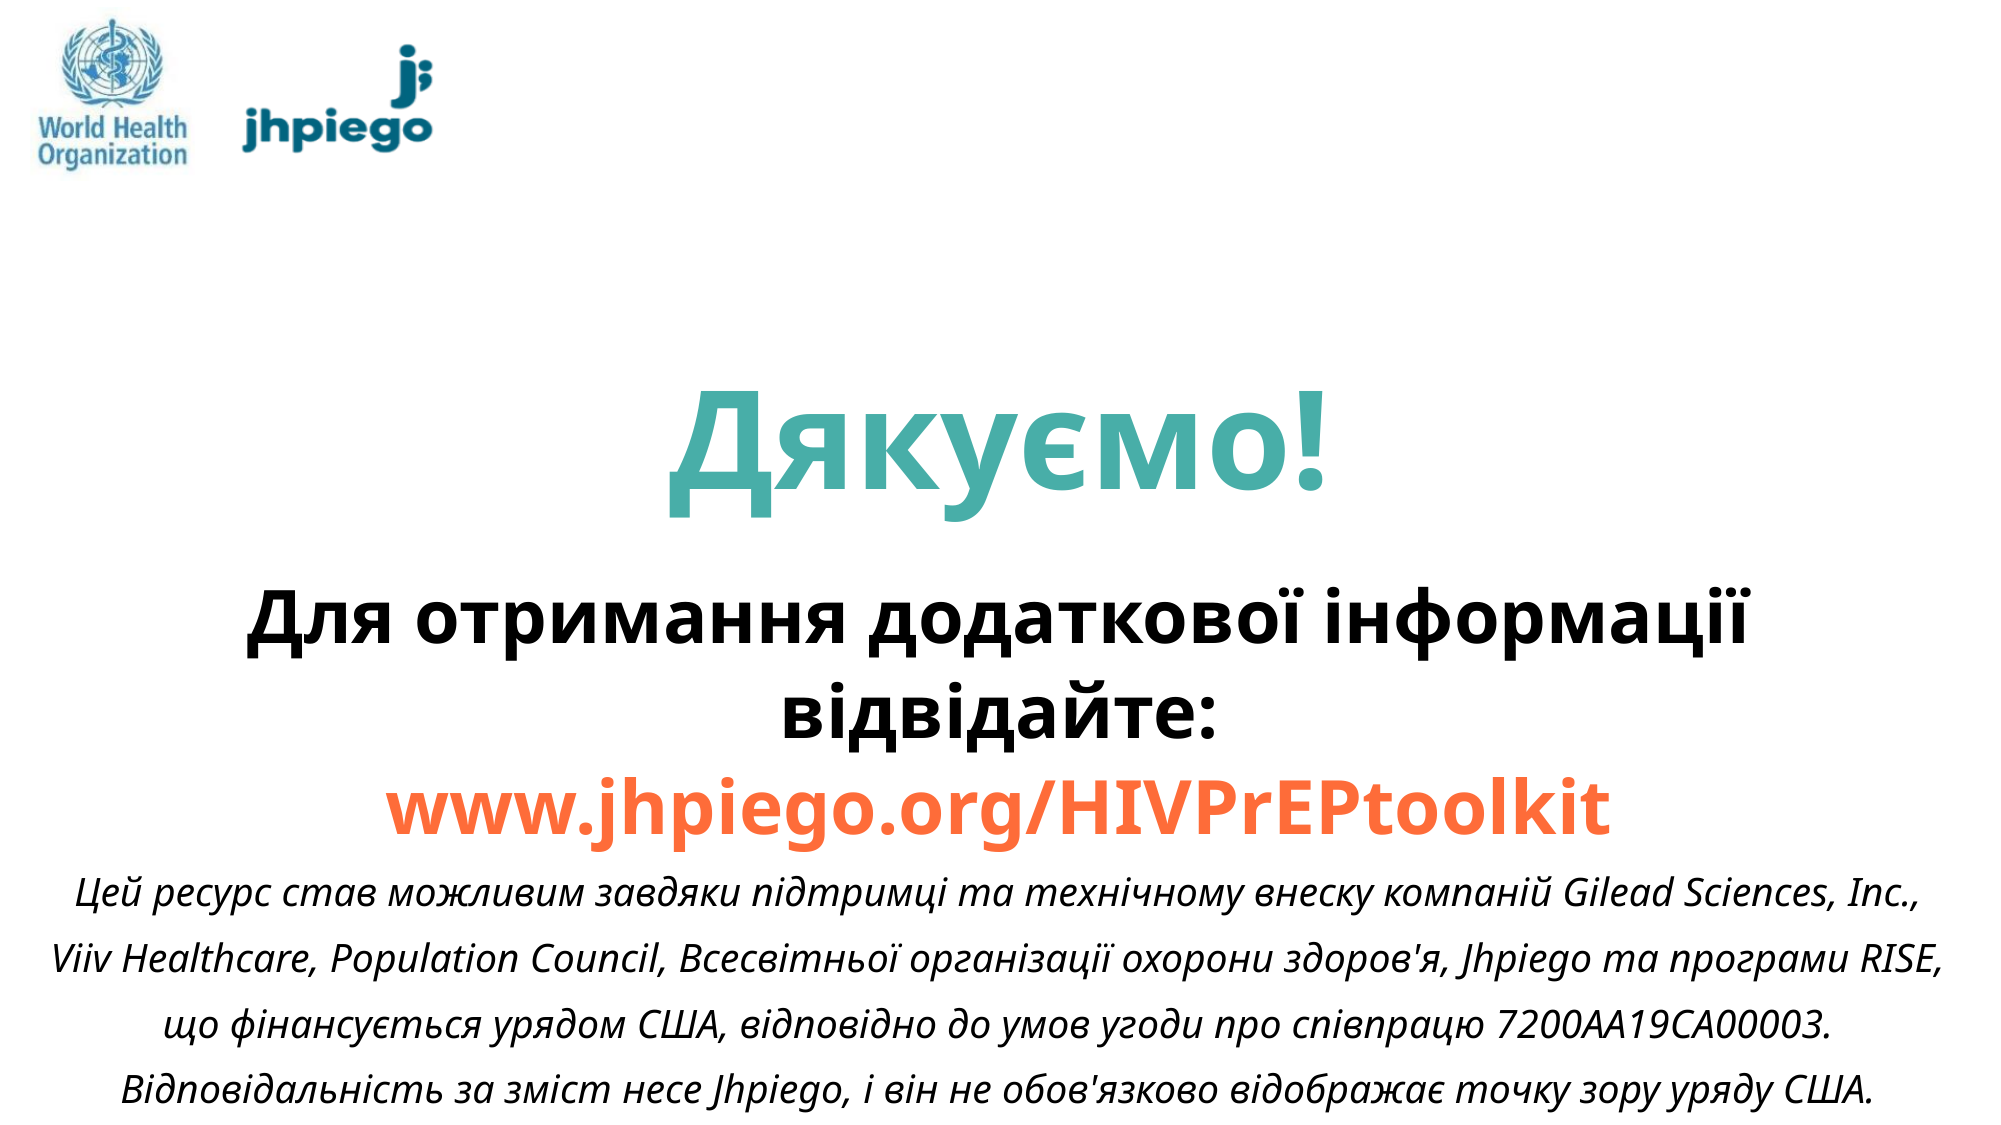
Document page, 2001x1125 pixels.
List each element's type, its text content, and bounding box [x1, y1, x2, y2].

text_box Цей ресурс став можливим завдяки підтримці та технічному внеску компаній Gilead Sciences, Inc., Viiv Healthcare, Population Council, Всесвітньої організації охорони здоров'я, Jhpiego та програми RISE, що фінансується урядом США, відповідно до умов угоди про співпрацю 7200AA19CA00003. Відповідальність за зміст несе Jhpiego, і він не обов'язково відображає точку зору уряду США. [40, 848, 1959, 1112]
text_box Для отримання додаткової інформації відвідайте: www.jhpiego.org/HIVPrEPtoolkit [211, 563, 1787, 850]
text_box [0, 0, 464, 200]
text_box Дякуємо! [58, 338, 1942, 517]
